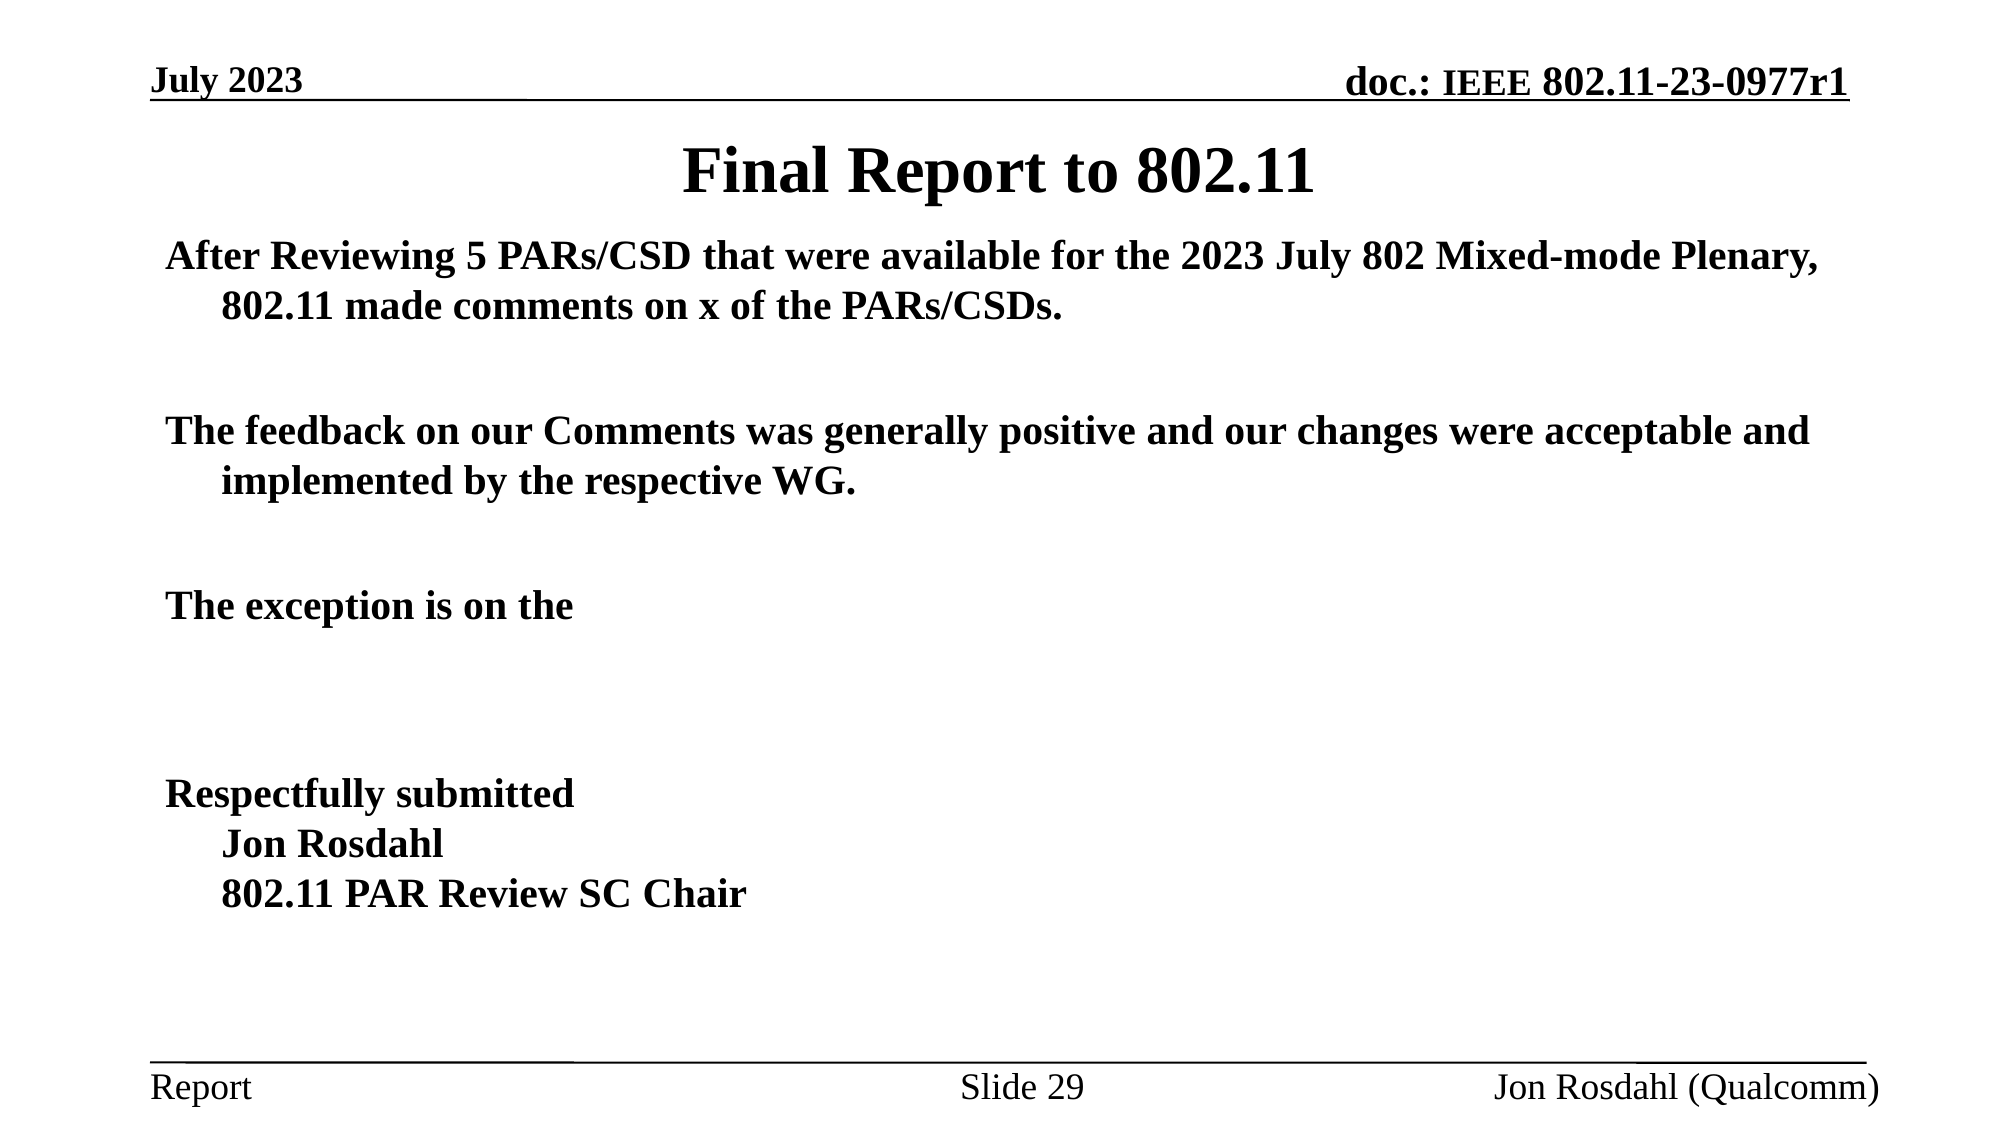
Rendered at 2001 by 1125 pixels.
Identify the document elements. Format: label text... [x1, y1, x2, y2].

footer Jon Rosdahl (Qualcomm) [1436, 1061, 1881, 1108]
list After Reviewing 5 PARs/CSD that were available for the 2023 July 802 Mixed-mode Plenary, 802.11 made comments on x of the PARs/CSDs. The feedback on our Comments was generally positive and our changes were acceptable and implemented by the respective WG. The exception is on the Respectfully submitted Jon Rosdahl 802.11 PAR Review SC Chair [149, 219, 1850, 1000]
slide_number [149, 49, 431, 100]
title Final Report to 802.11 [149, 112, 1850, 219]
slide_number Slide 29 [950, 1061, 1095, 1125]
